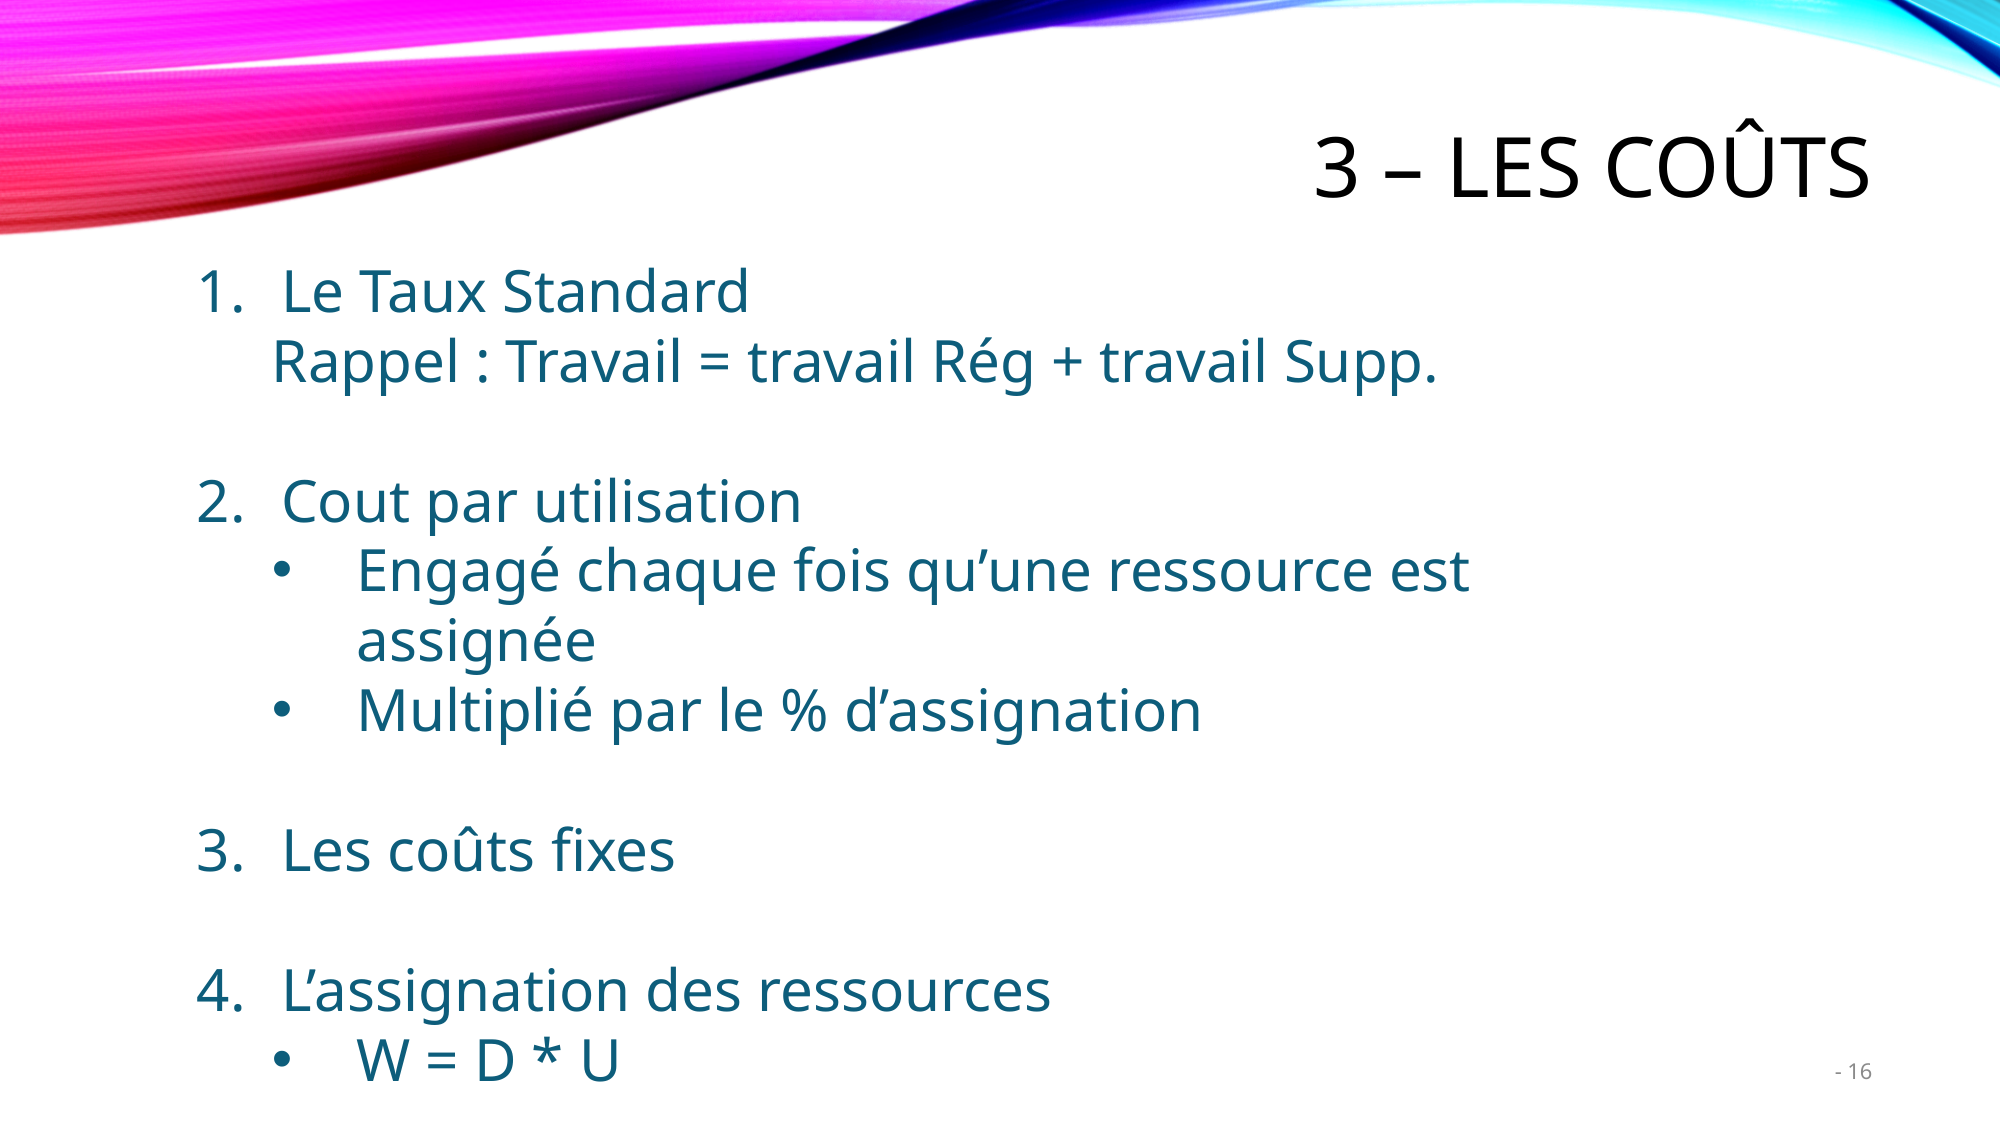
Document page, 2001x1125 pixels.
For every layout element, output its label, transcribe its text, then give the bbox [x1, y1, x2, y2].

picture [1890, 0, 2000, 75]
picture [0, 0, 2000, 237]
slide_number 16 [1808, 1042, 1888, 1103]
title 3 – Les Coûts [638, 64, 1888, 277]
text_box Le Taux Standard Rappel : Travail = travail Rég + travail Supp. Cout par utilisation Engagé chaque fois qu’une ressource est assignée Multiplié par le % d’assignation Les coûts fixes L’assignation des ressources W = D * U [182, 246, 1604, 1101]
picture [1910, 0, 2000, 45]
